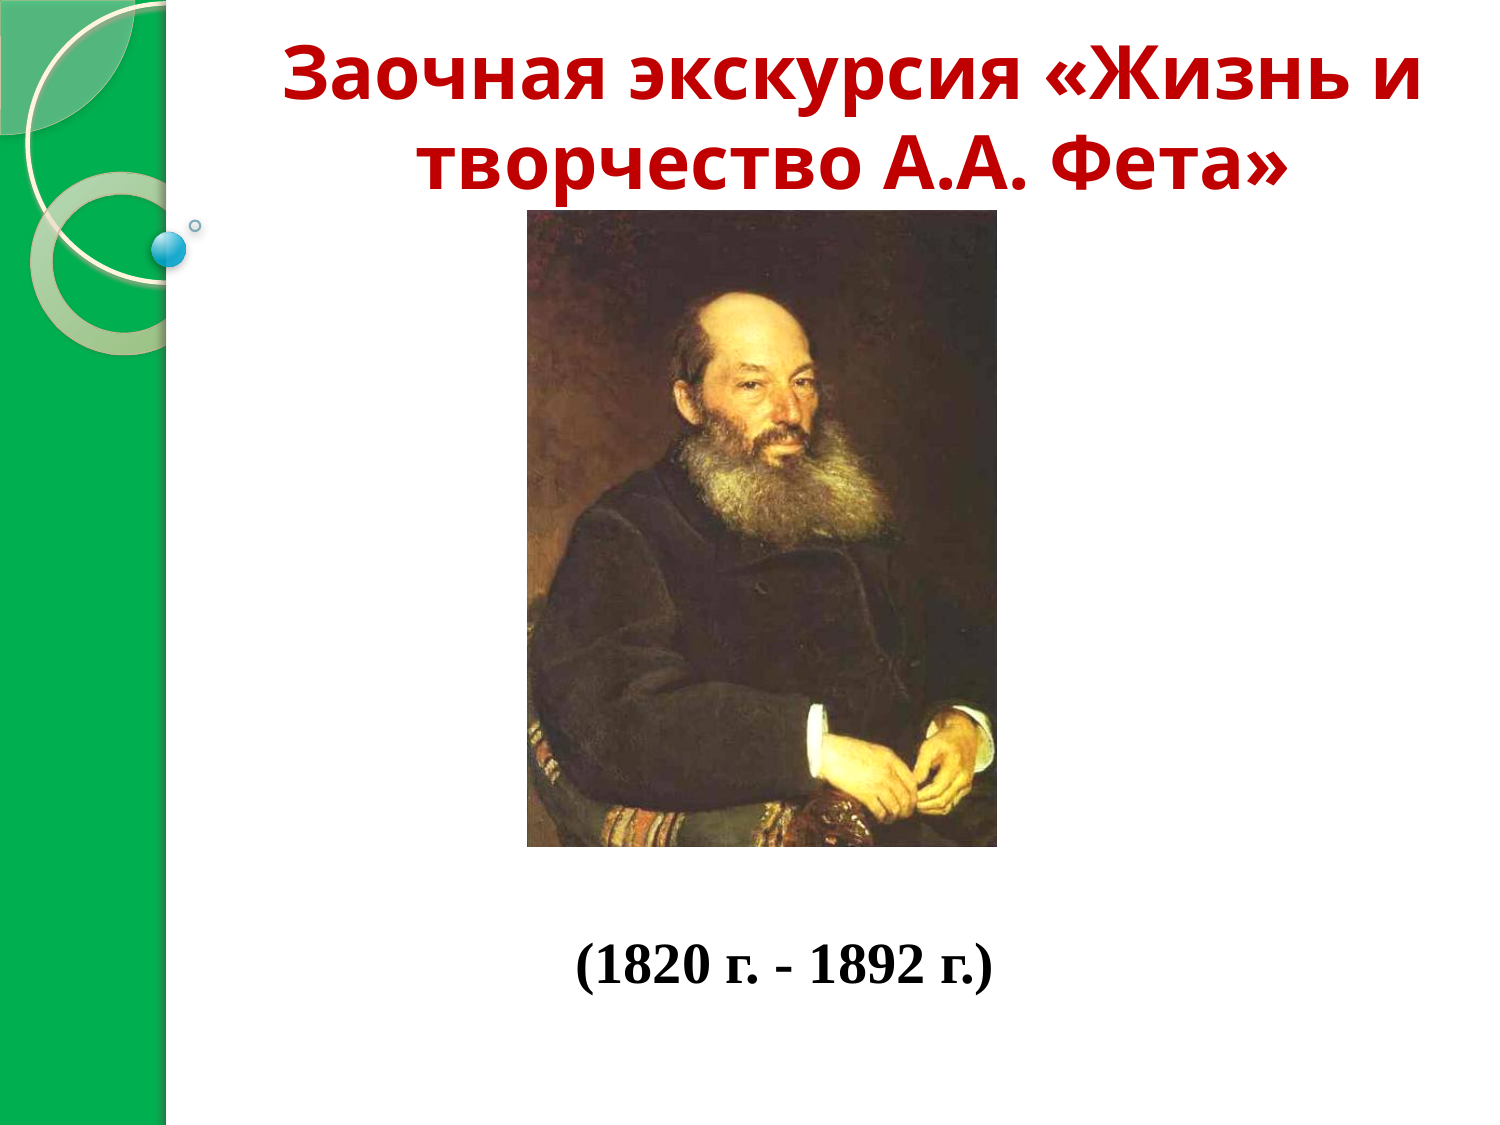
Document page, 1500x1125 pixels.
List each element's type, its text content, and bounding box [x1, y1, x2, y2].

subtitle (1820 г. - 1892 г.) [468, 925, 1136, 1072]
picture [527, 210, 997, 847]
title Заочная экскурсия «Жизнь и творчество А.А. Фета» [246, 46, 1462, 213]
